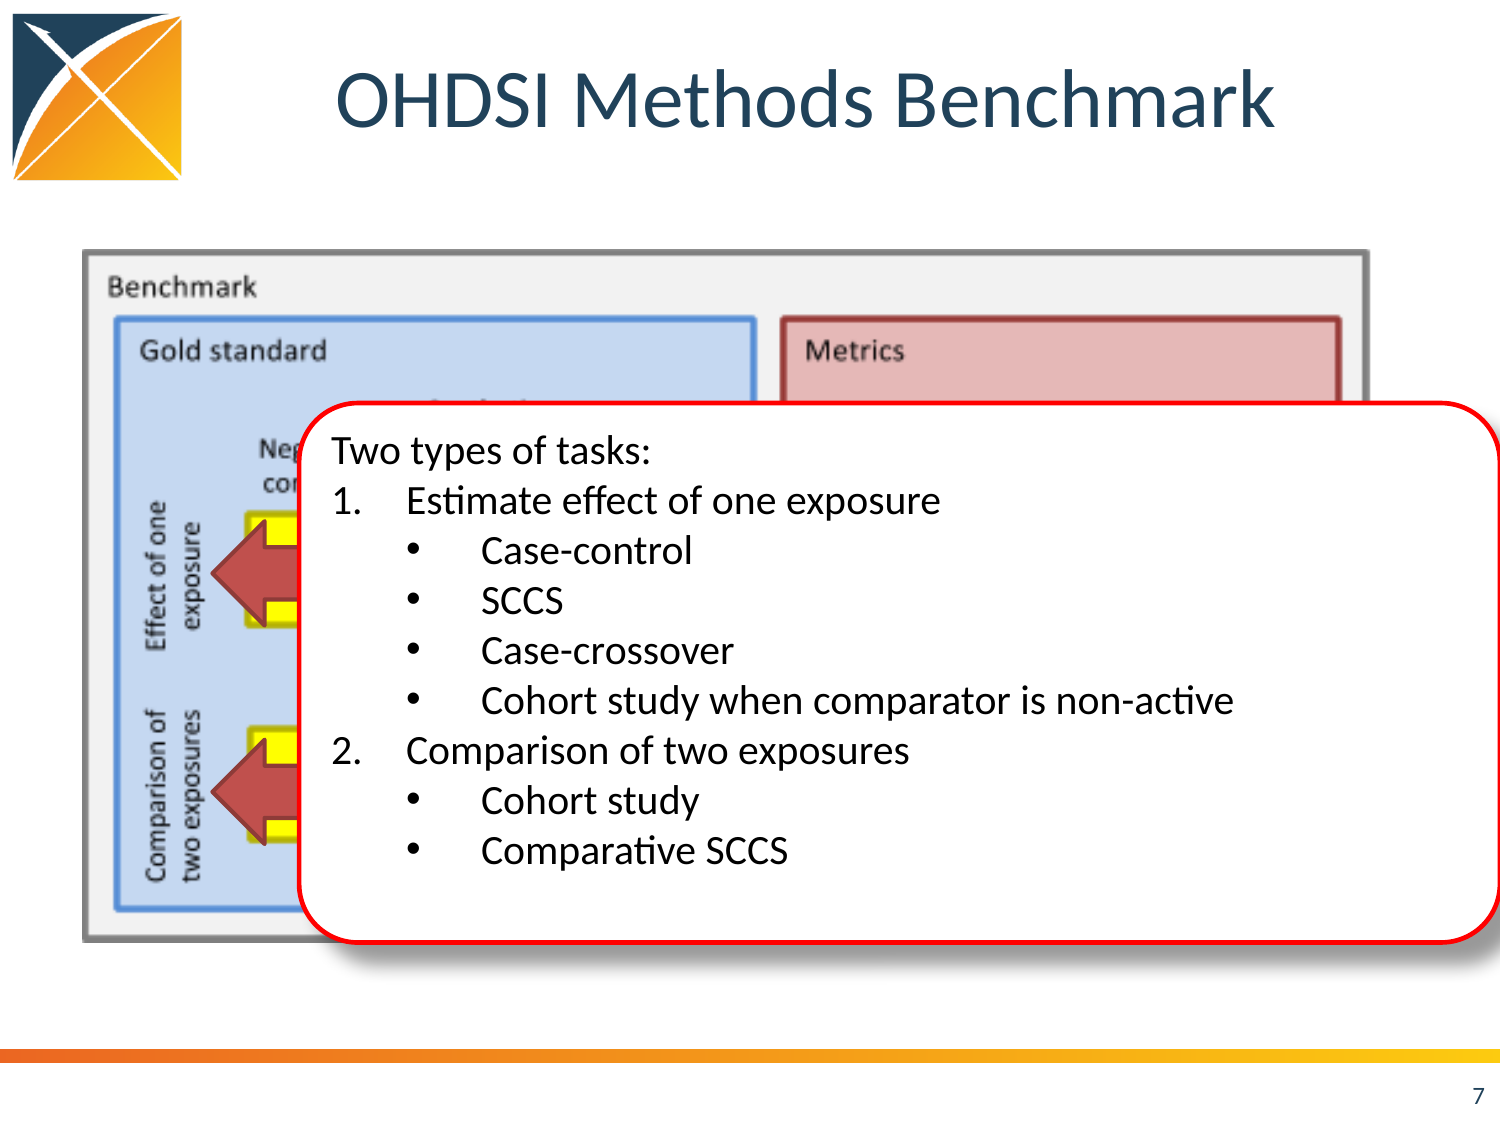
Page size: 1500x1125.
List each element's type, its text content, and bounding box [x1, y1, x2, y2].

text_box Two types of tasks: Estimate effect of one exposure Case-control SCCS Case-crossover Cohort study when comparator is non-active Comparison of two exposures Cohort study Comparative SCCS [1399, 400, 1500, 945]
picture [0, 0, 206, 200]
slide_number 7 [1149, 1065, 1500, 1125]
picture [82, 249, 1395, 943]
title OHDSI Methods Benchmark [187, 24, 1425, 163]
